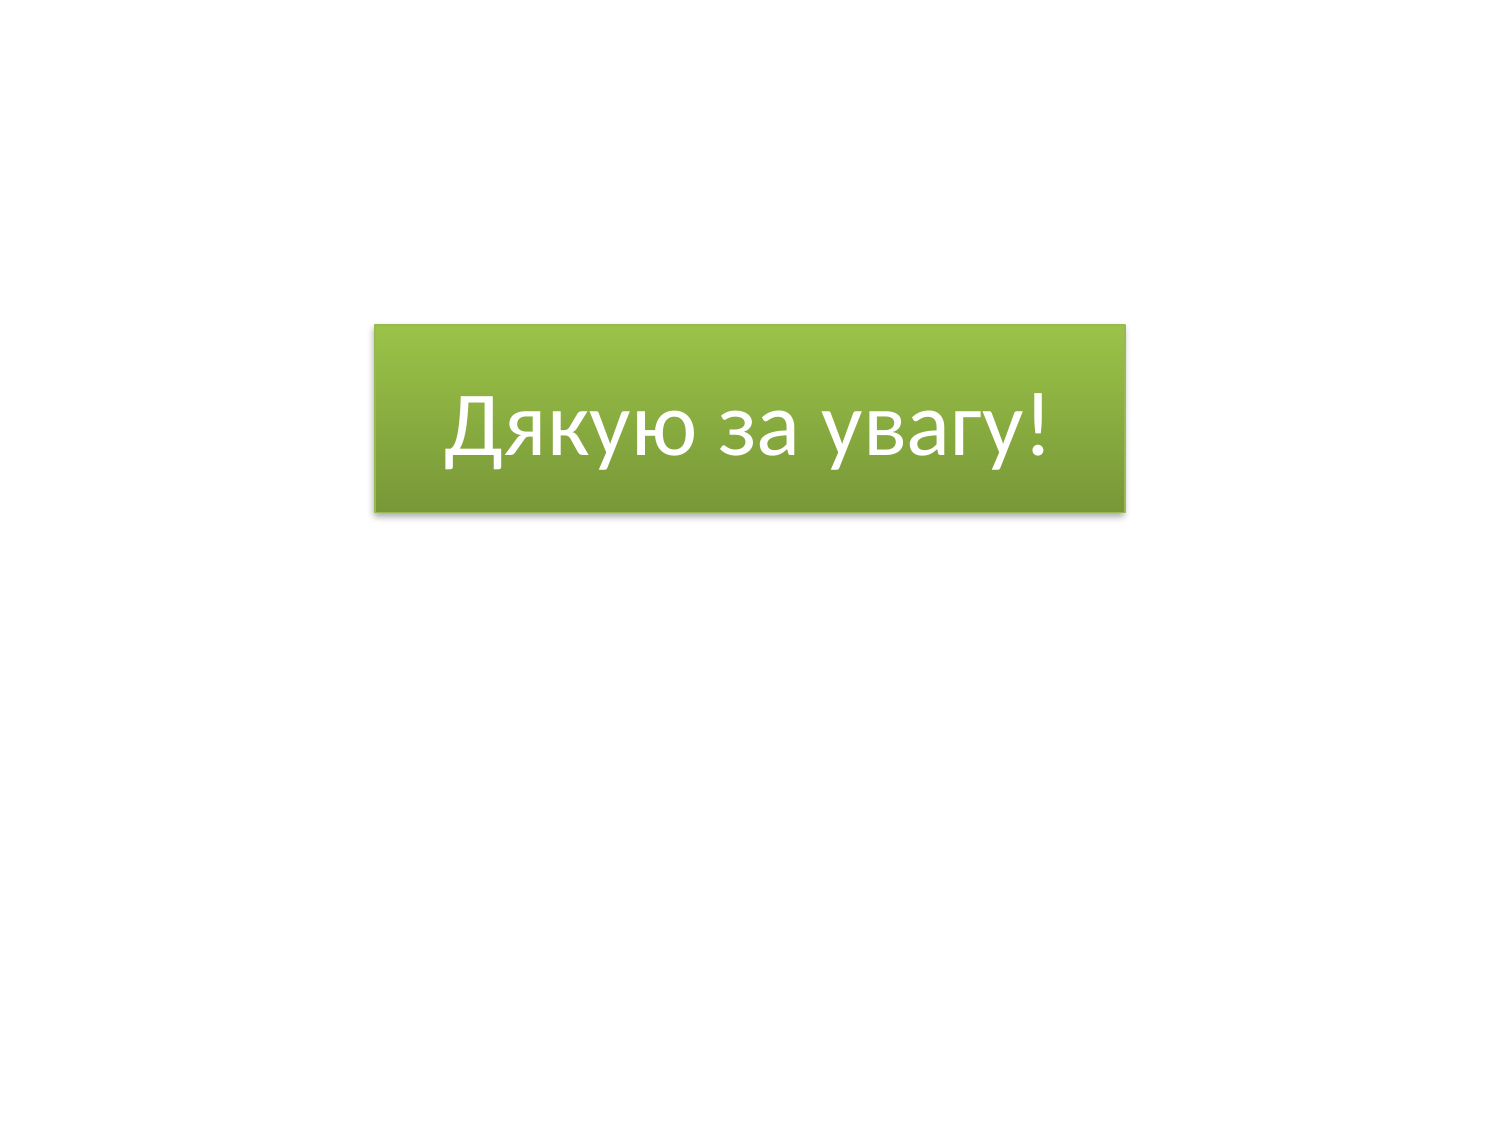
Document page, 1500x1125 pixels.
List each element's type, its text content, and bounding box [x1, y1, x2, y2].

title Дякую за увагу! [374, 324, 1126, 513]
